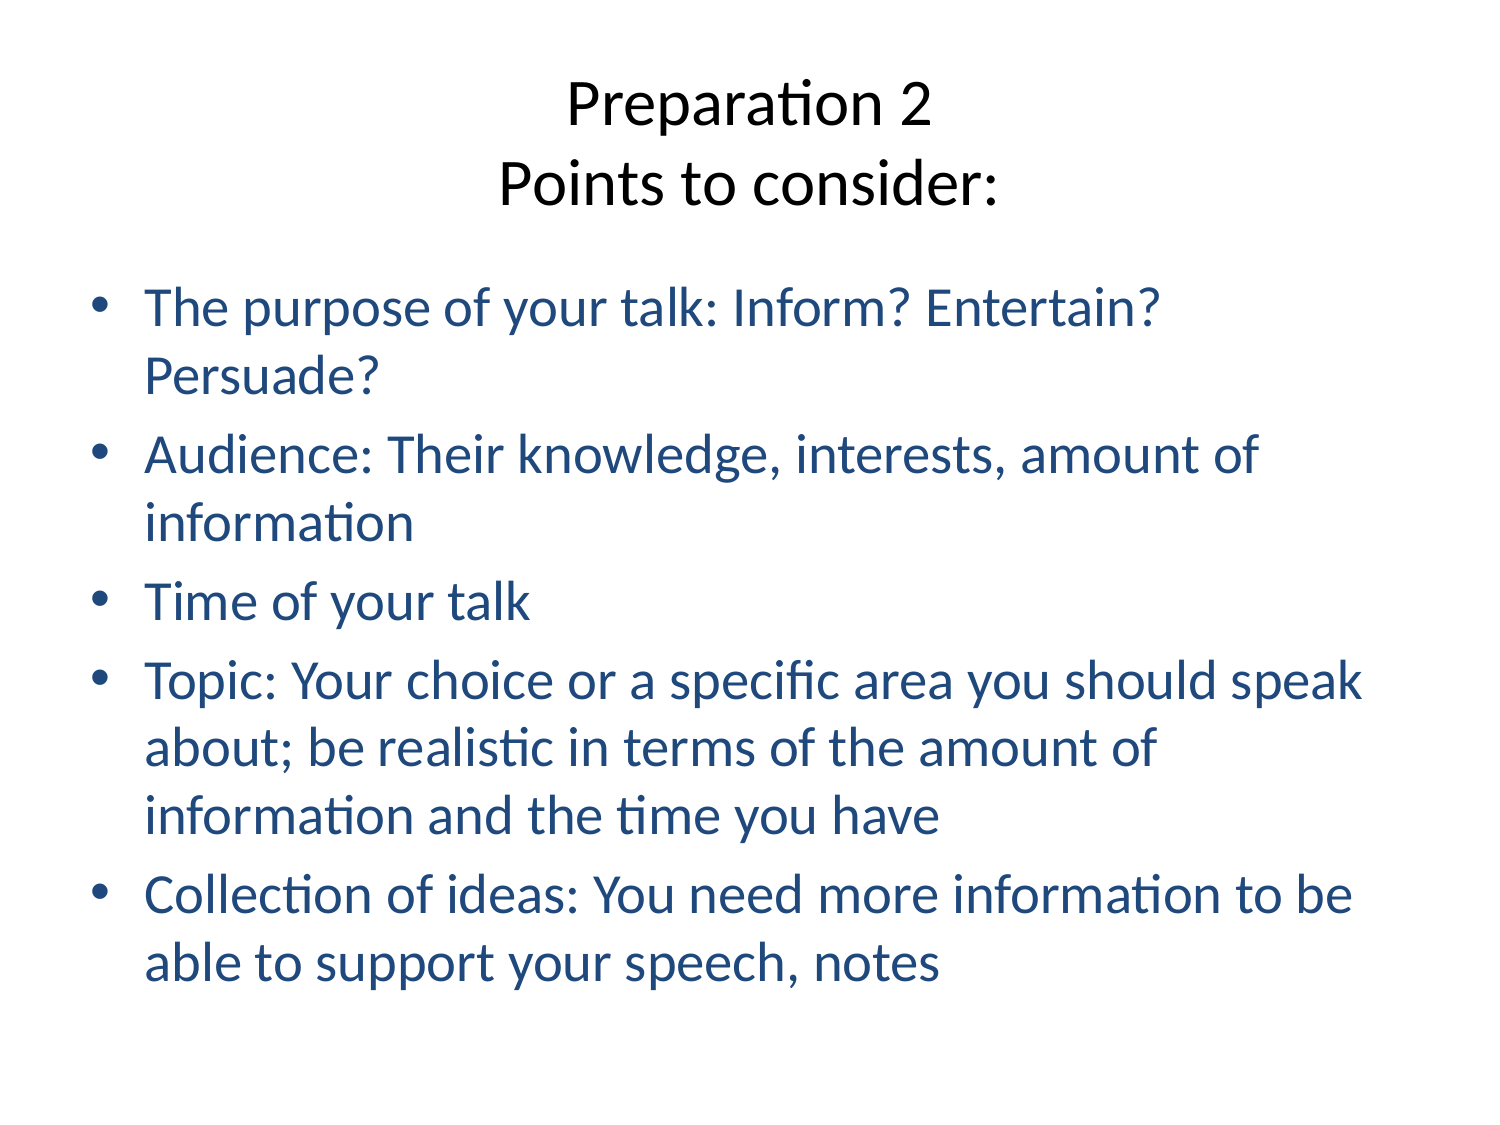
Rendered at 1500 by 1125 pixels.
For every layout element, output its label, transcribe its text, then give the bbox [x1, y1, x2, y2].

title Preparation 2 Points to consider: [75, 45, 1425, 233]
list The purpose of your talk: Inform? Entertain? Persuade? Audience: Their knowledge, interests, amount of information Time of your talk Topic: Your choice or a specific area you should speak about; be realistic in terms of the amount of information and the time you have Collection of ideas: You need more information to be able to support your speech, notes [75, 262, 1425, 1005]
